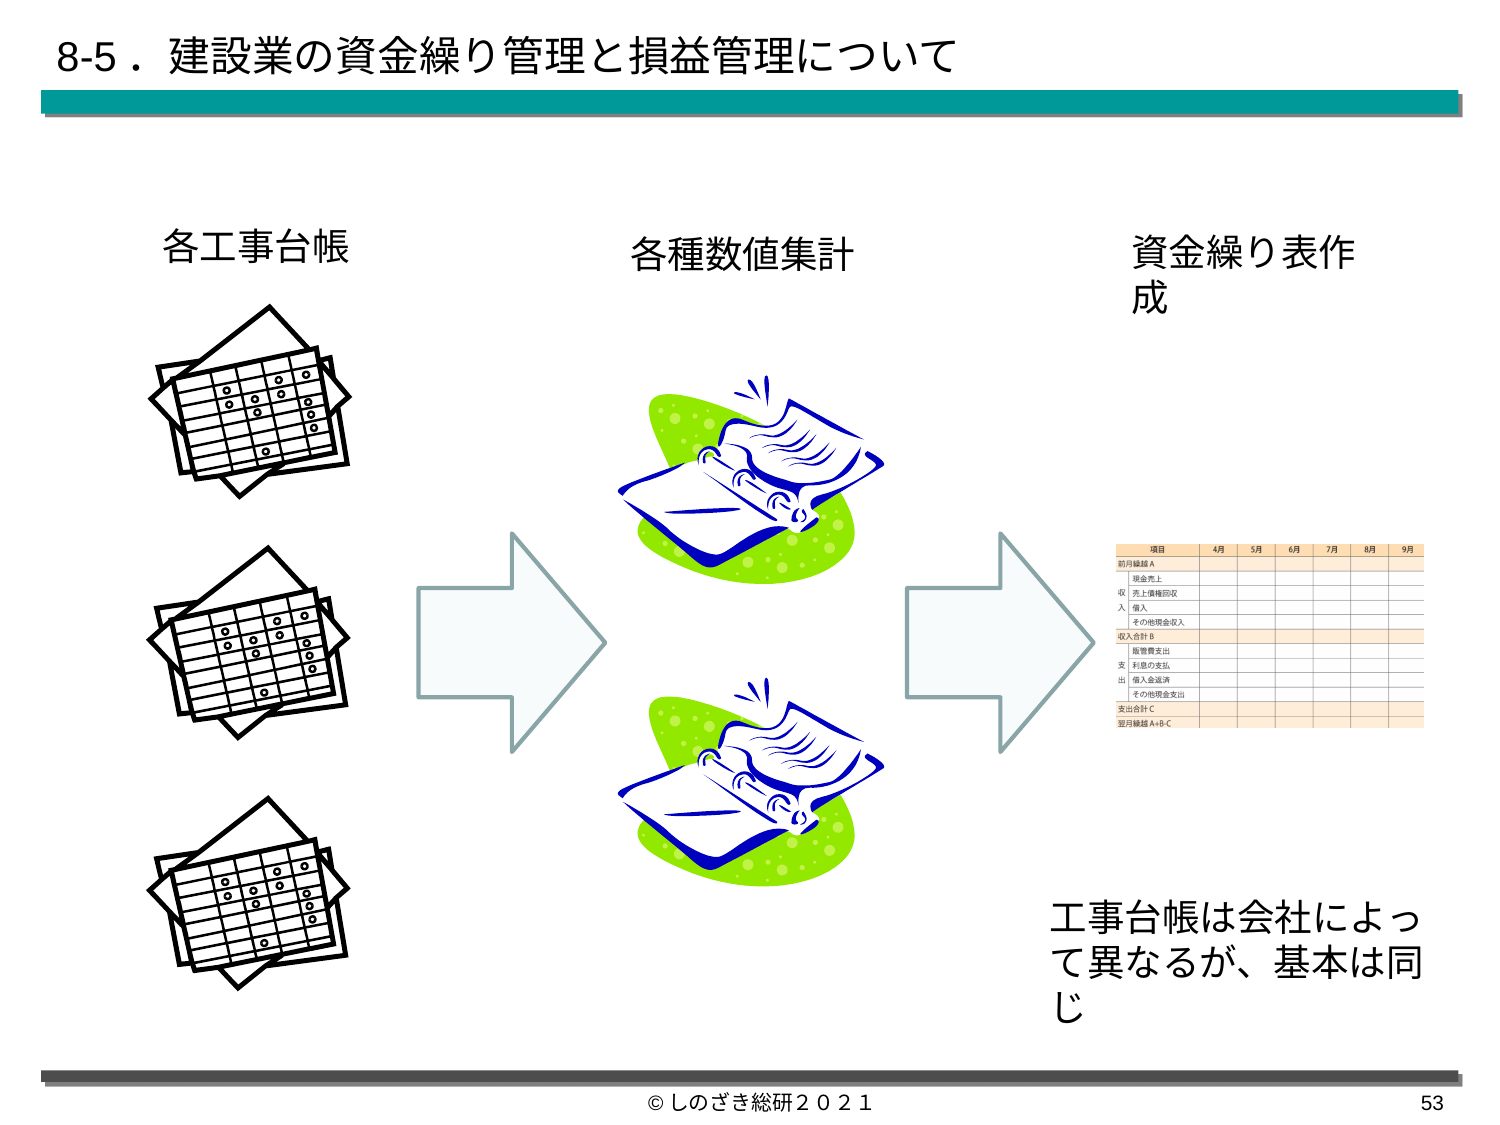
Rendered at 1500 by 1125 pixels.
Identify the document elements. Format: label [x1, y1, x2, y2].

title [41, 19, 1459, 91]
text_box [1116, 221, 1401, 327]
slide_number [1108, 1082, 1459, 1125]
text_box [416, 531, 607, 754]
picture [617, 677, 885, 887]
text_box [1035, 886, 1465, 1037]
text_box [615, 223, 899, 284]
text_box [904, 531, 1096, 754]
picture [145, 794, 351, 992]
footer [524, 1082, 1000, 1125]
picture [617, 374, 885, 585]
picture [1116, 544, 1425, 729]
picture [145, 544, 351, 741]
text_box [147, 215, 398, 275]
picture [147, 303, 353, 500]
